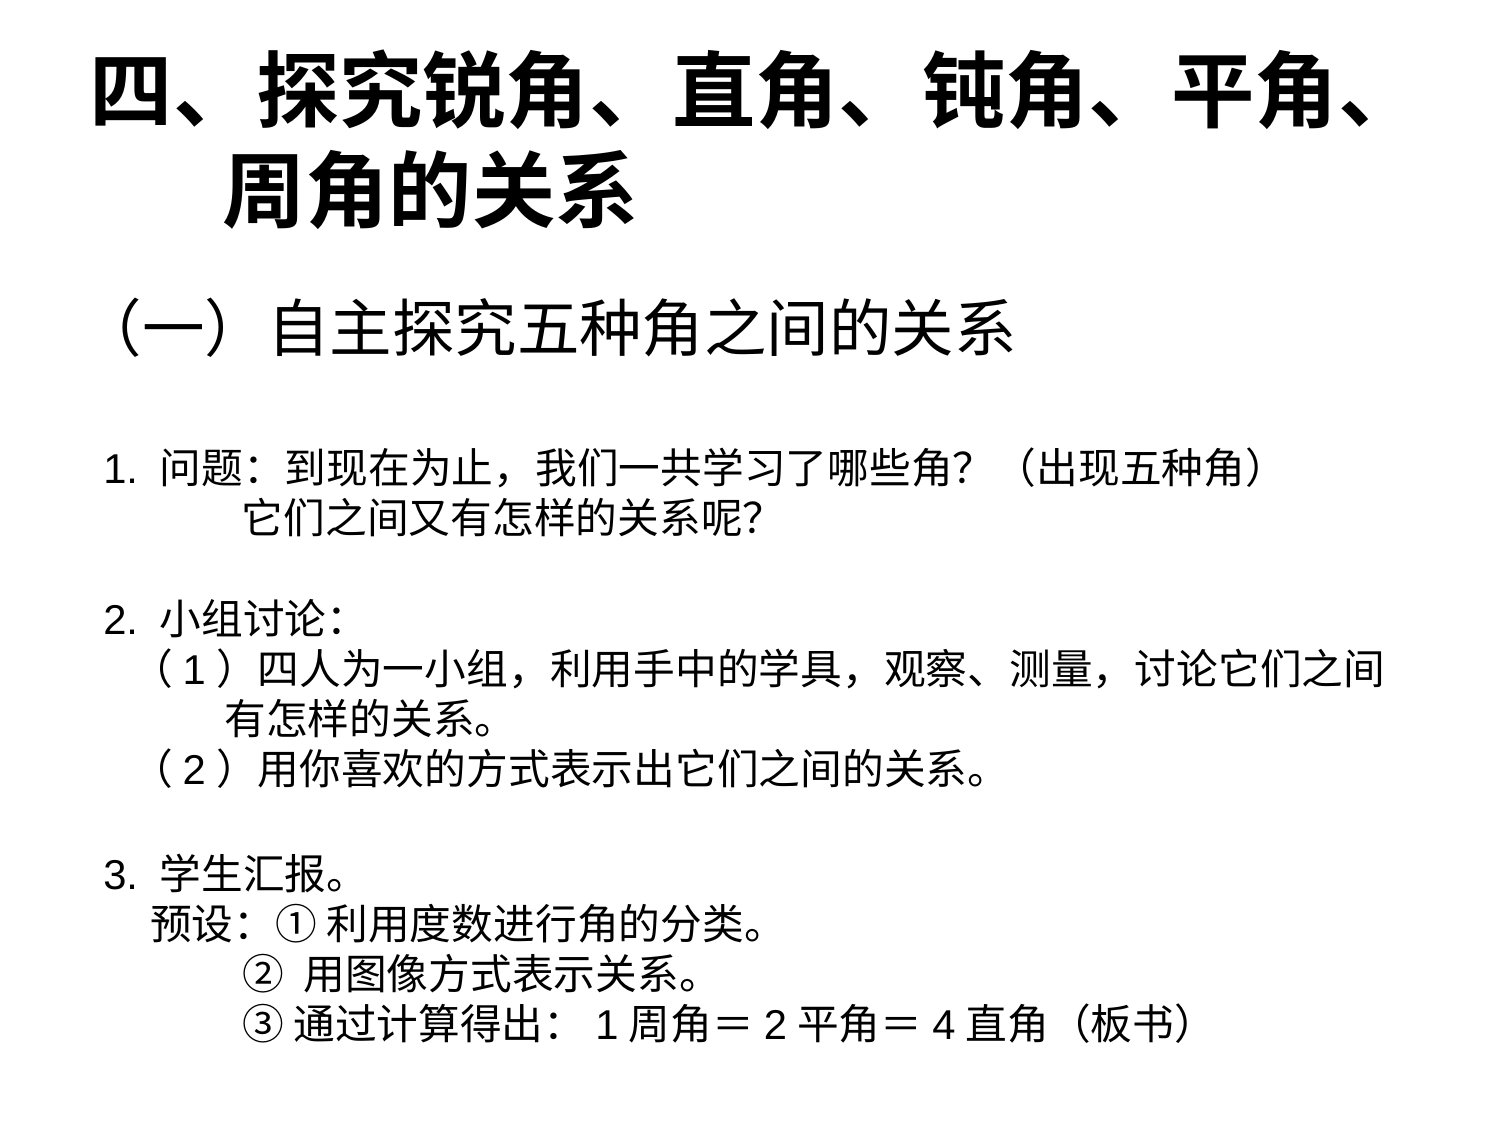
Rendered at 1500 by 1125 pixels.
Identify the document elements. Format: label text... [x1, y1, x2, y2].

text_box 1. 问题：到现在为止，我们一共学习了哪些角？（出现五种角） 它们之间又有怎样的关系呢？ [88, 432, 1329, 551]
text_box 四、探究锐角、直角、钝角、平角、 周角的关系 [74, 68, 1500, 208]
text_box （一）自主探究五种角之间的关系 [64, 278, 1329, 374]
text_box 2. 小组讨论： （1）四人为一小组，利用手中的学具，观察、测量，讨论它们之间 有怎样的关系。 （2）用你喜欢的方式表示出它们之间的关系。 [88, 579, 1500, 807]
text_box 3. 学生汇报。 预设：① 利用度数进行角的分类。 ② 用图像方式表示关系。 ③ 通过计算得出：1周角＝2平角＝4直角（板书） [88, 835, 1412, 1060]
